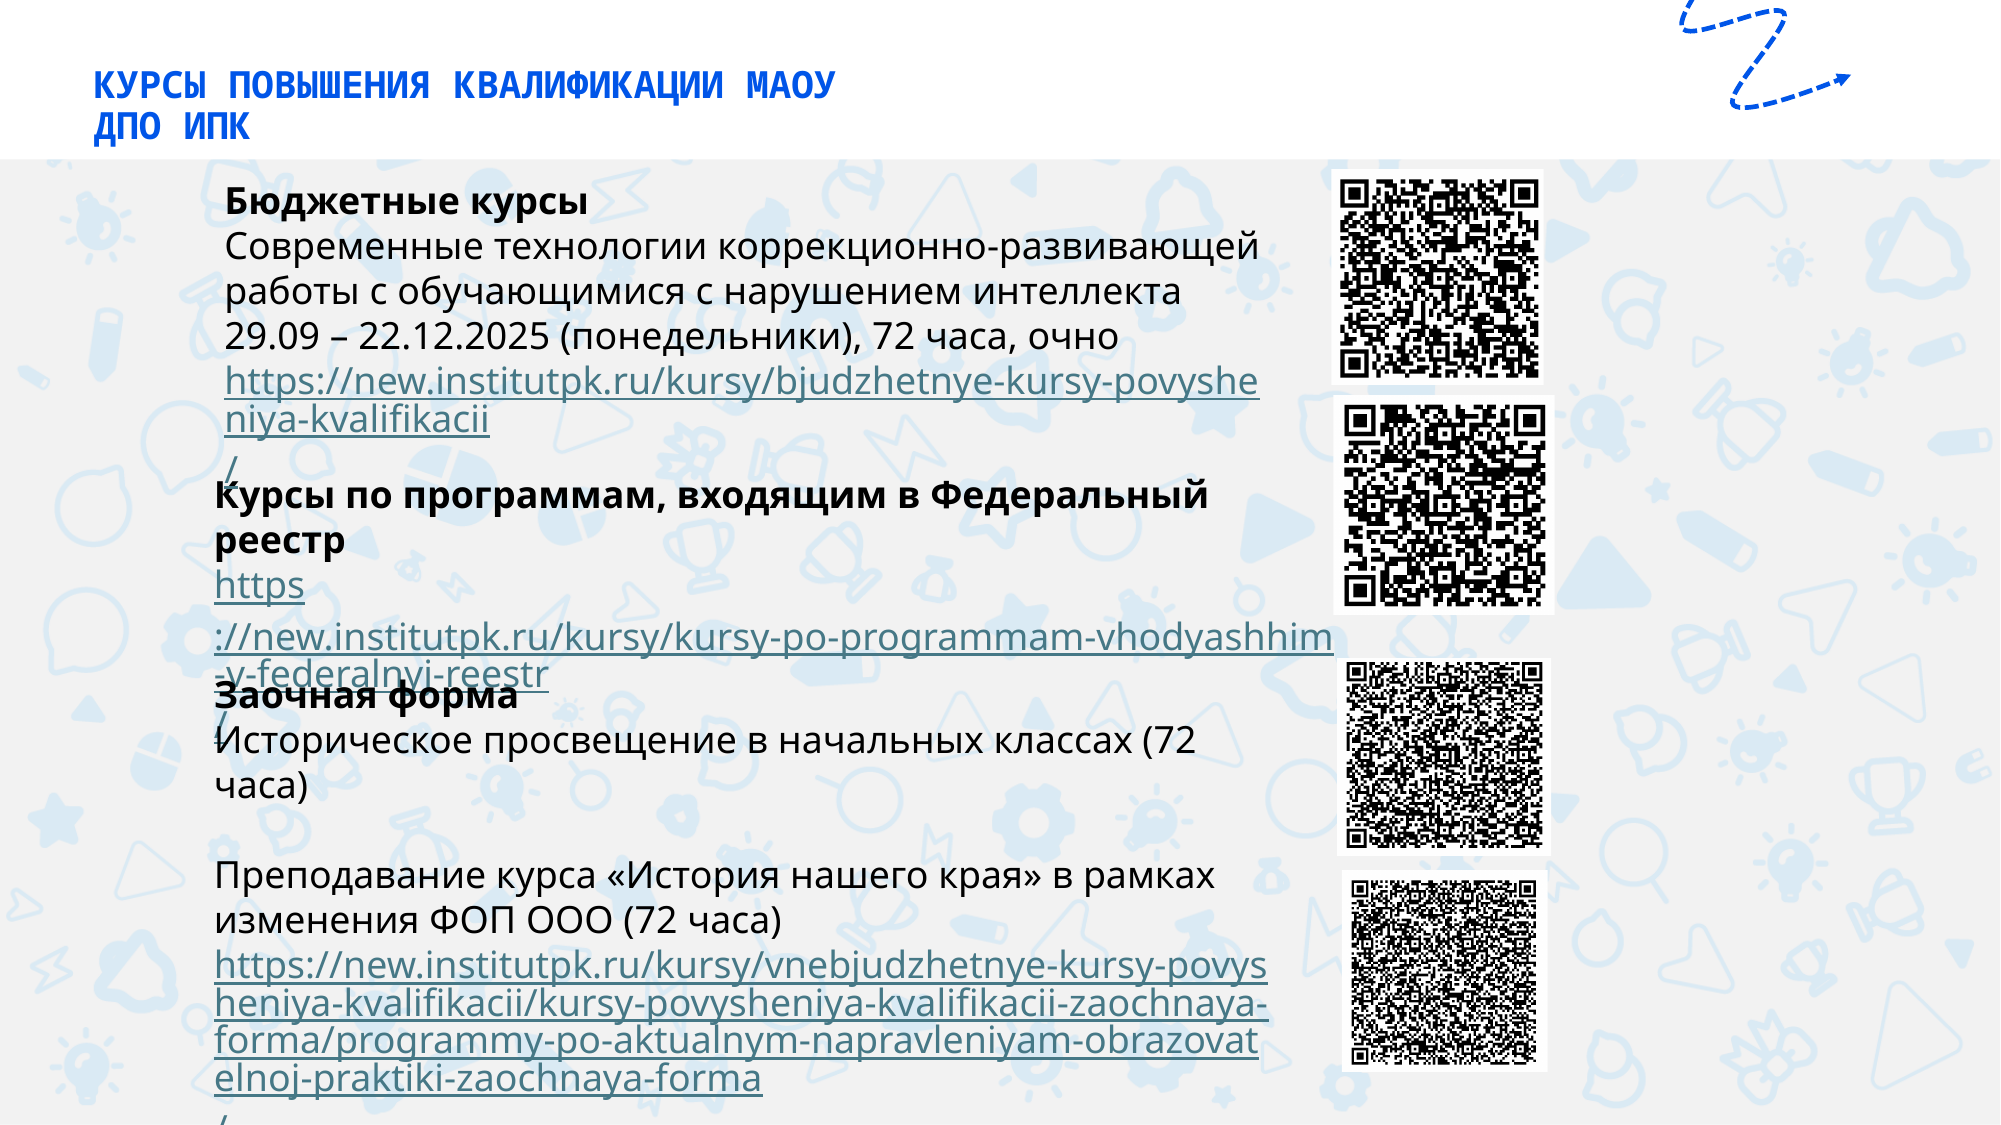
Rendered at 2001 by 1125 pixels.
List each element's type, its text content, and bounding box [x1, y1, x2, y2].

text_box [0, 0, 2000, 160]
text_box Заочная форма Историческое просвещение в начальных классах (72 часа) Преподавание курса «История нашего края» в рамках изменения ФОП ООО (72 часа) https://new.institutpk.ru/kursy/vnebjudzhetnye-kursy-povysheniya-kvalifikacii/kursy-povysheniya-kvalifikacii-zaochnaya-forma/programmy-po-aktualnym-napravleniyam-obrazovatelnoj-praktiki-zaochnaya-forma/ [199, 664, 1292, 1125]
picture [0, 0, 2001, 1125]
text_box Бюджетные курсы Современные технологии коррекционно-развивающей работы с обучающимися с нарушением интеллекта 29.09 – 22.12.2025 (понедельники), 72 часа, очно https://new.institutpk.ru/kursy/bjudzhetnye-kursy-povysheniya-kvalifikacii/ [209, 169, 1292, 512]
text_box Курсы по программам, входящим в Федеральный реестр https://new.institutpk.ru/kursy/kursy-po-programmam-vhodyashhim-v-federalnyj-reestr/ [199, 464, 1359, 767]
